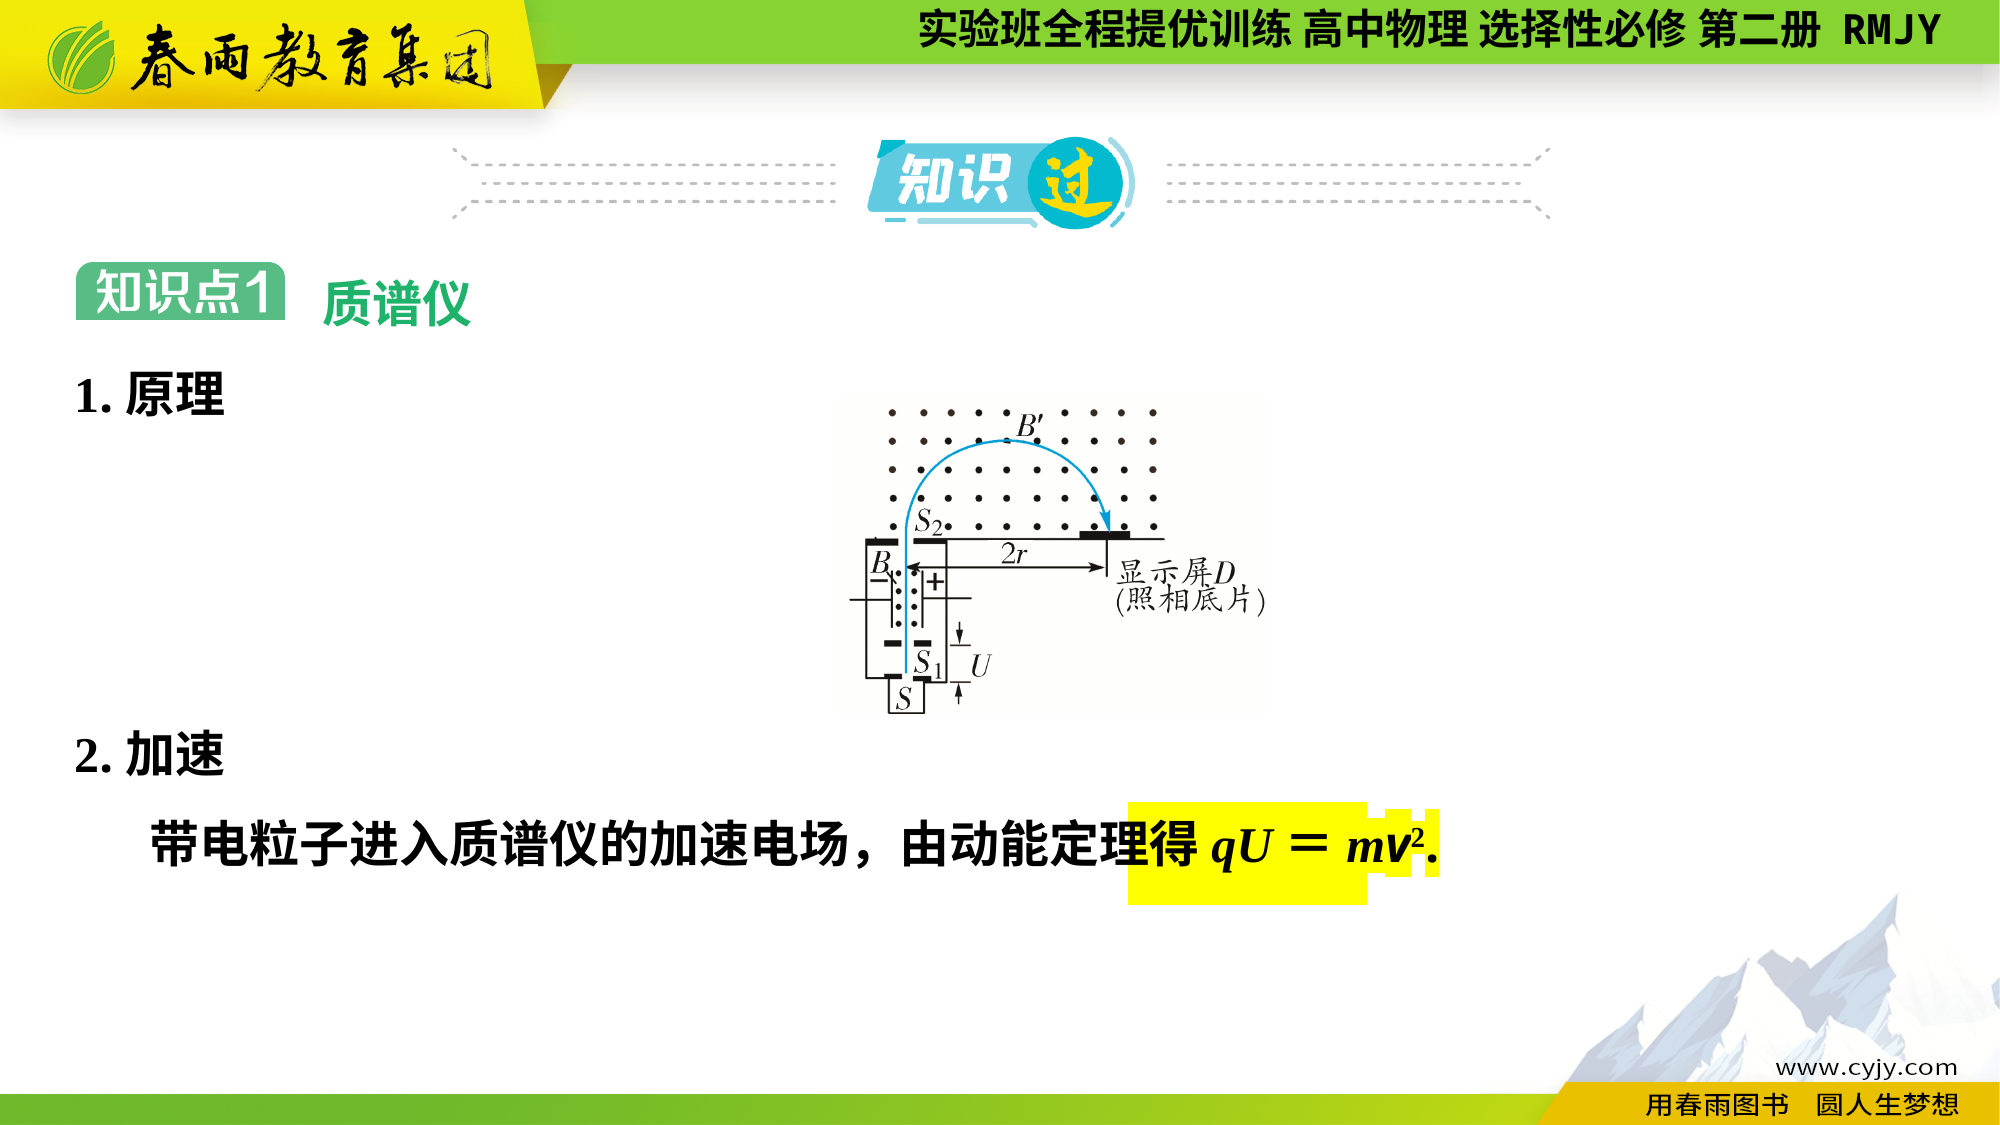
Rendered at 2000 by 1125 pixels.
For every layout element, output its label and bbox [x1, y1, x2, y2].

picture [0, 0, 2000, 1125]
text_box [1129, 803, 1366, 904]
